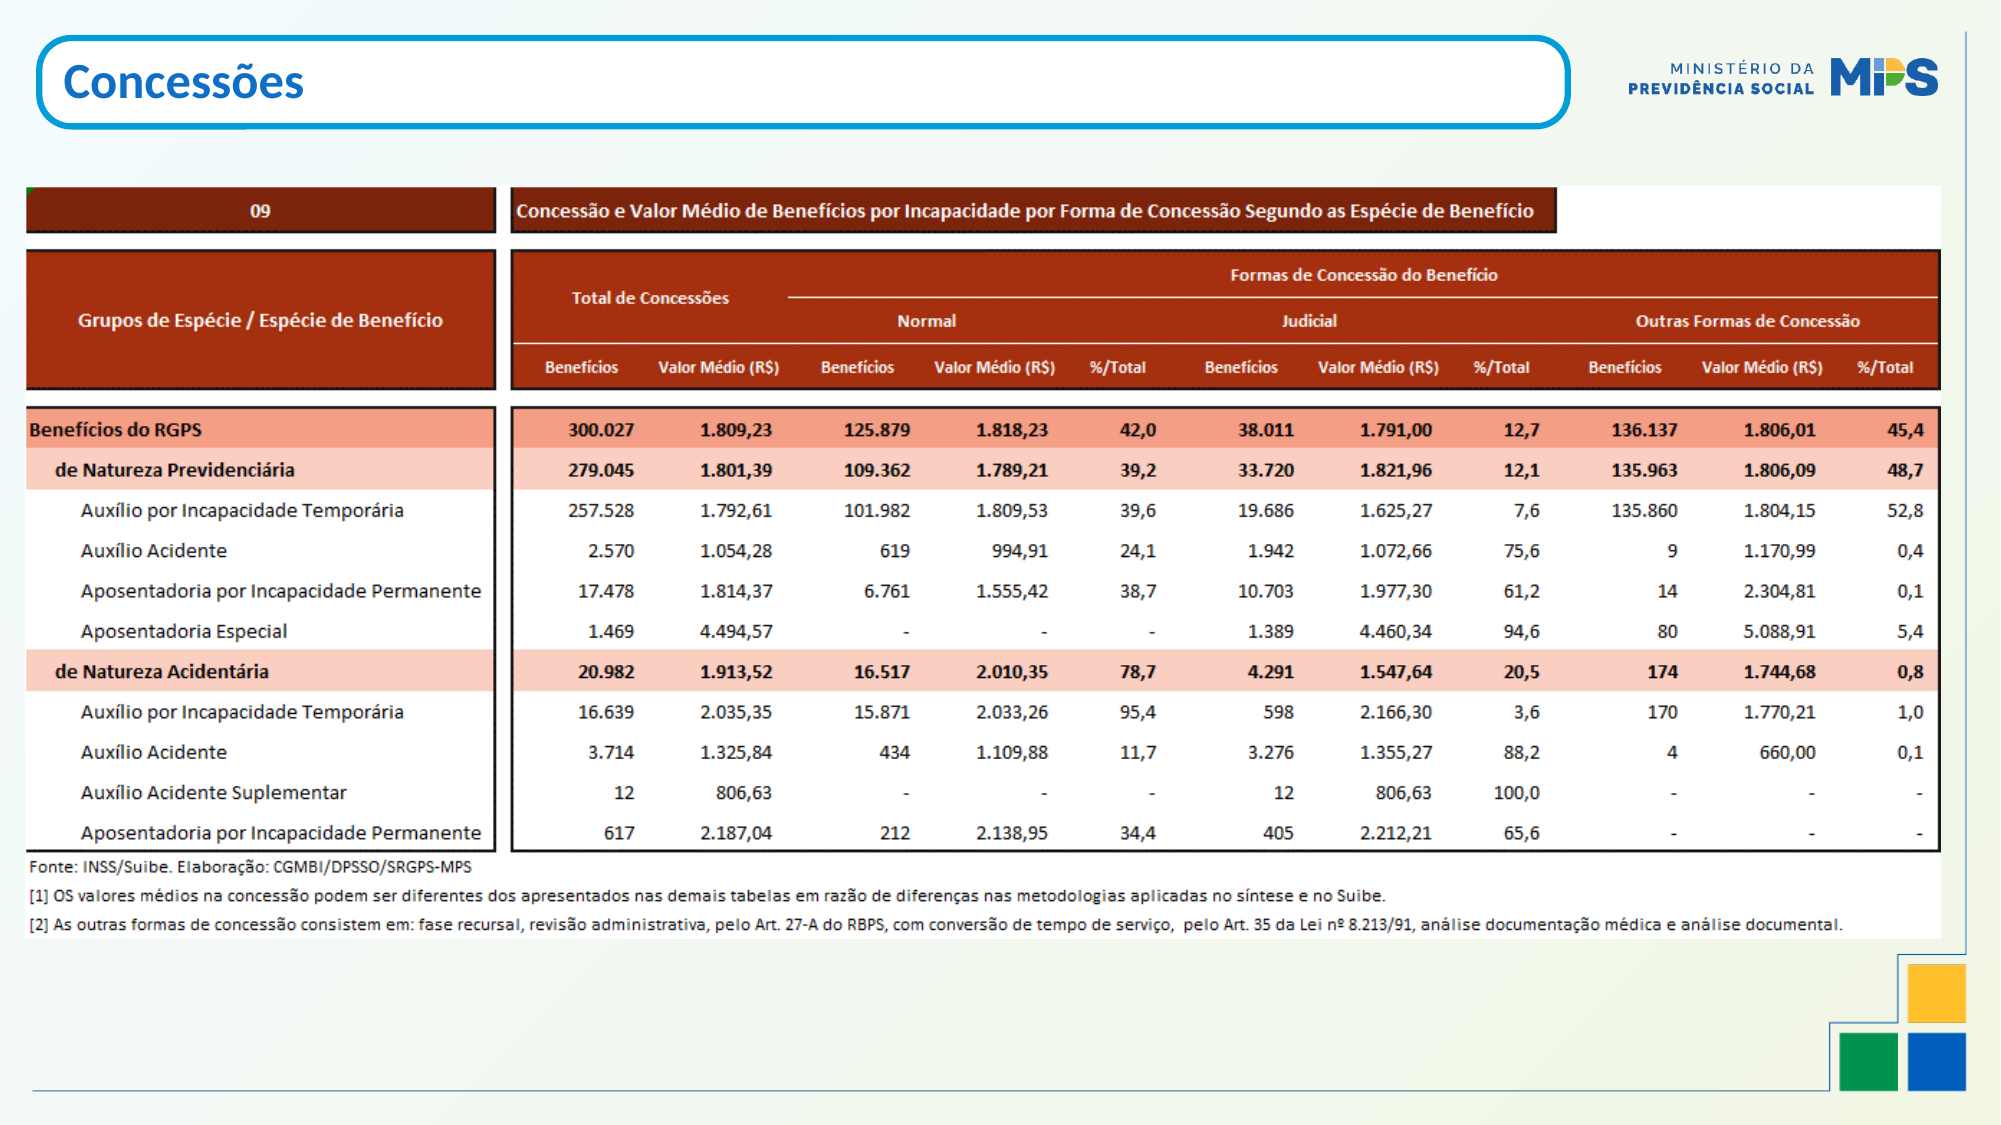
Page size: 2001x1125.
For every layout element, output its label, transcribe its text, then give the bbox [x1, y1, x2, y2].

text_box Concessões [37, 35, 1570, 129]
picture [0, 0, 2000, 1125]
